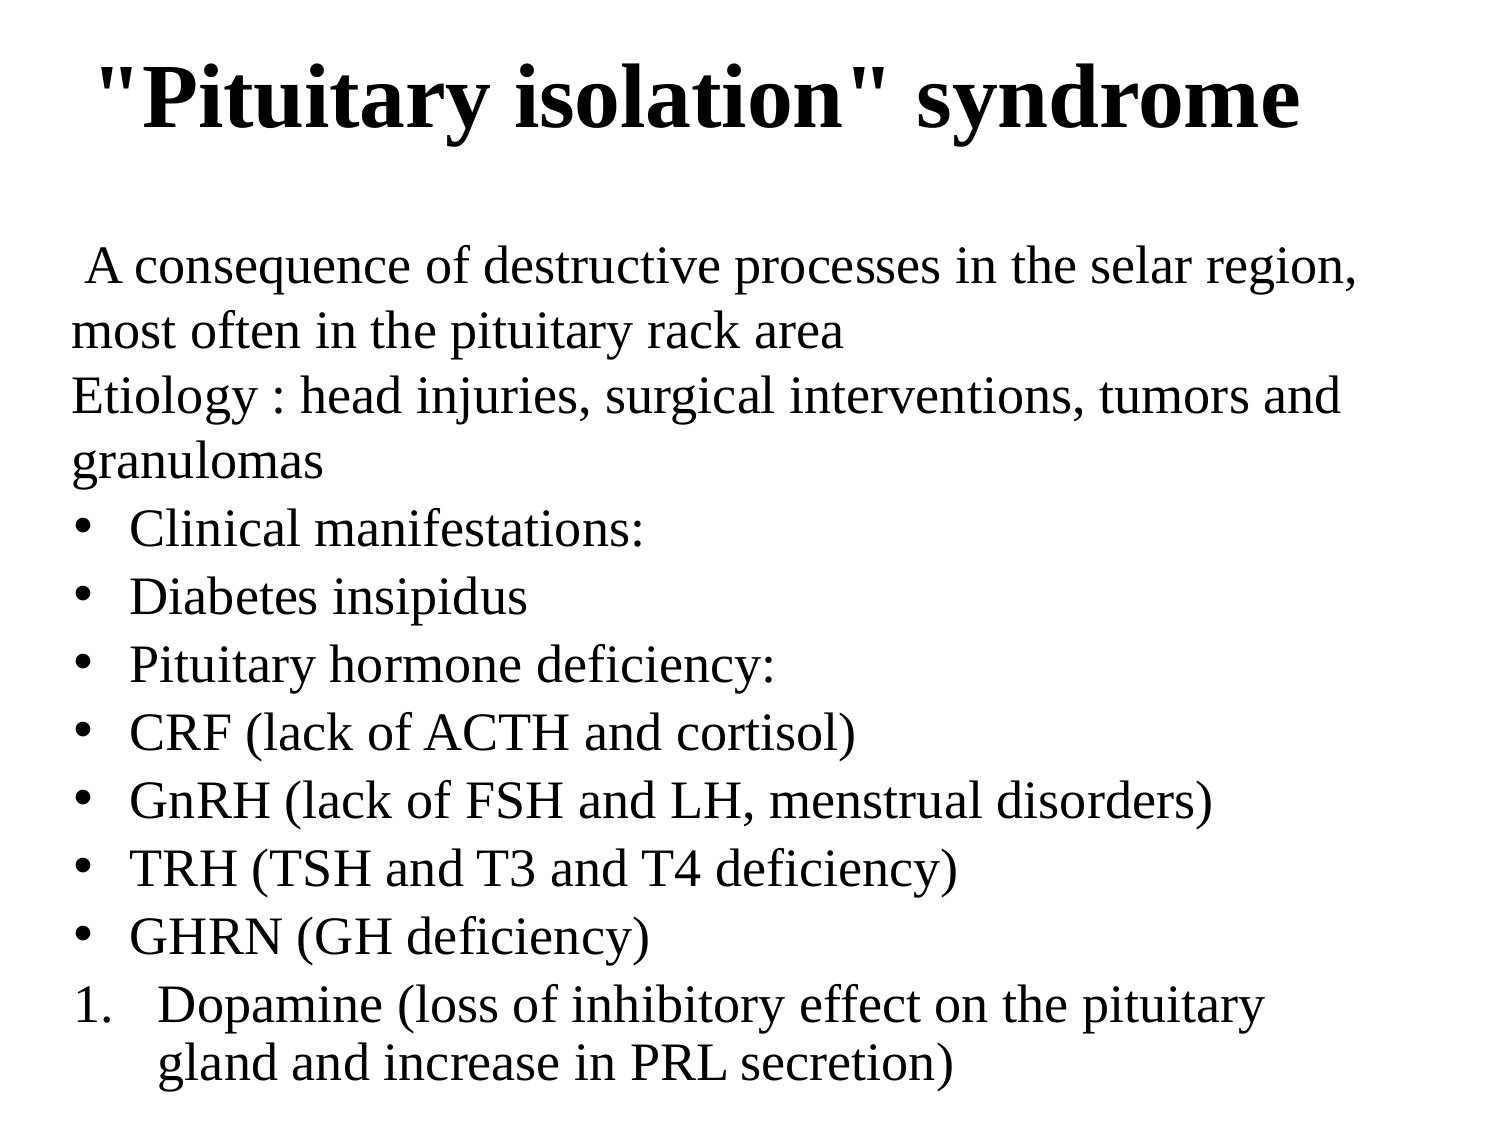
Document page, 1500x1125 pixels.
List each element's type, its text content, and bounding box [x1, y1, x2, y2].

text_box A consequence of destructive processes in the selar region, most often in the pituitary rack area Etiology : head injuries, surgical interventions, tumors and granulomas Clinical manifestations: Diabetes insipidus Pituitary hormone deficiency: CRF (lack of ACTH and cortisol) GnRH (lack of FSH and LH, menstrual disorders) TRH (TSH and T3 and T4 deficiency) GHRN (GH deficiency) Dopamine (loss of inhibitory effect on the pituitary gland and increase in PRL secretion) [71, 219, 1461, 1092]
title "Pituitary isolation" syndrome [91, 33, 1409, 219]
